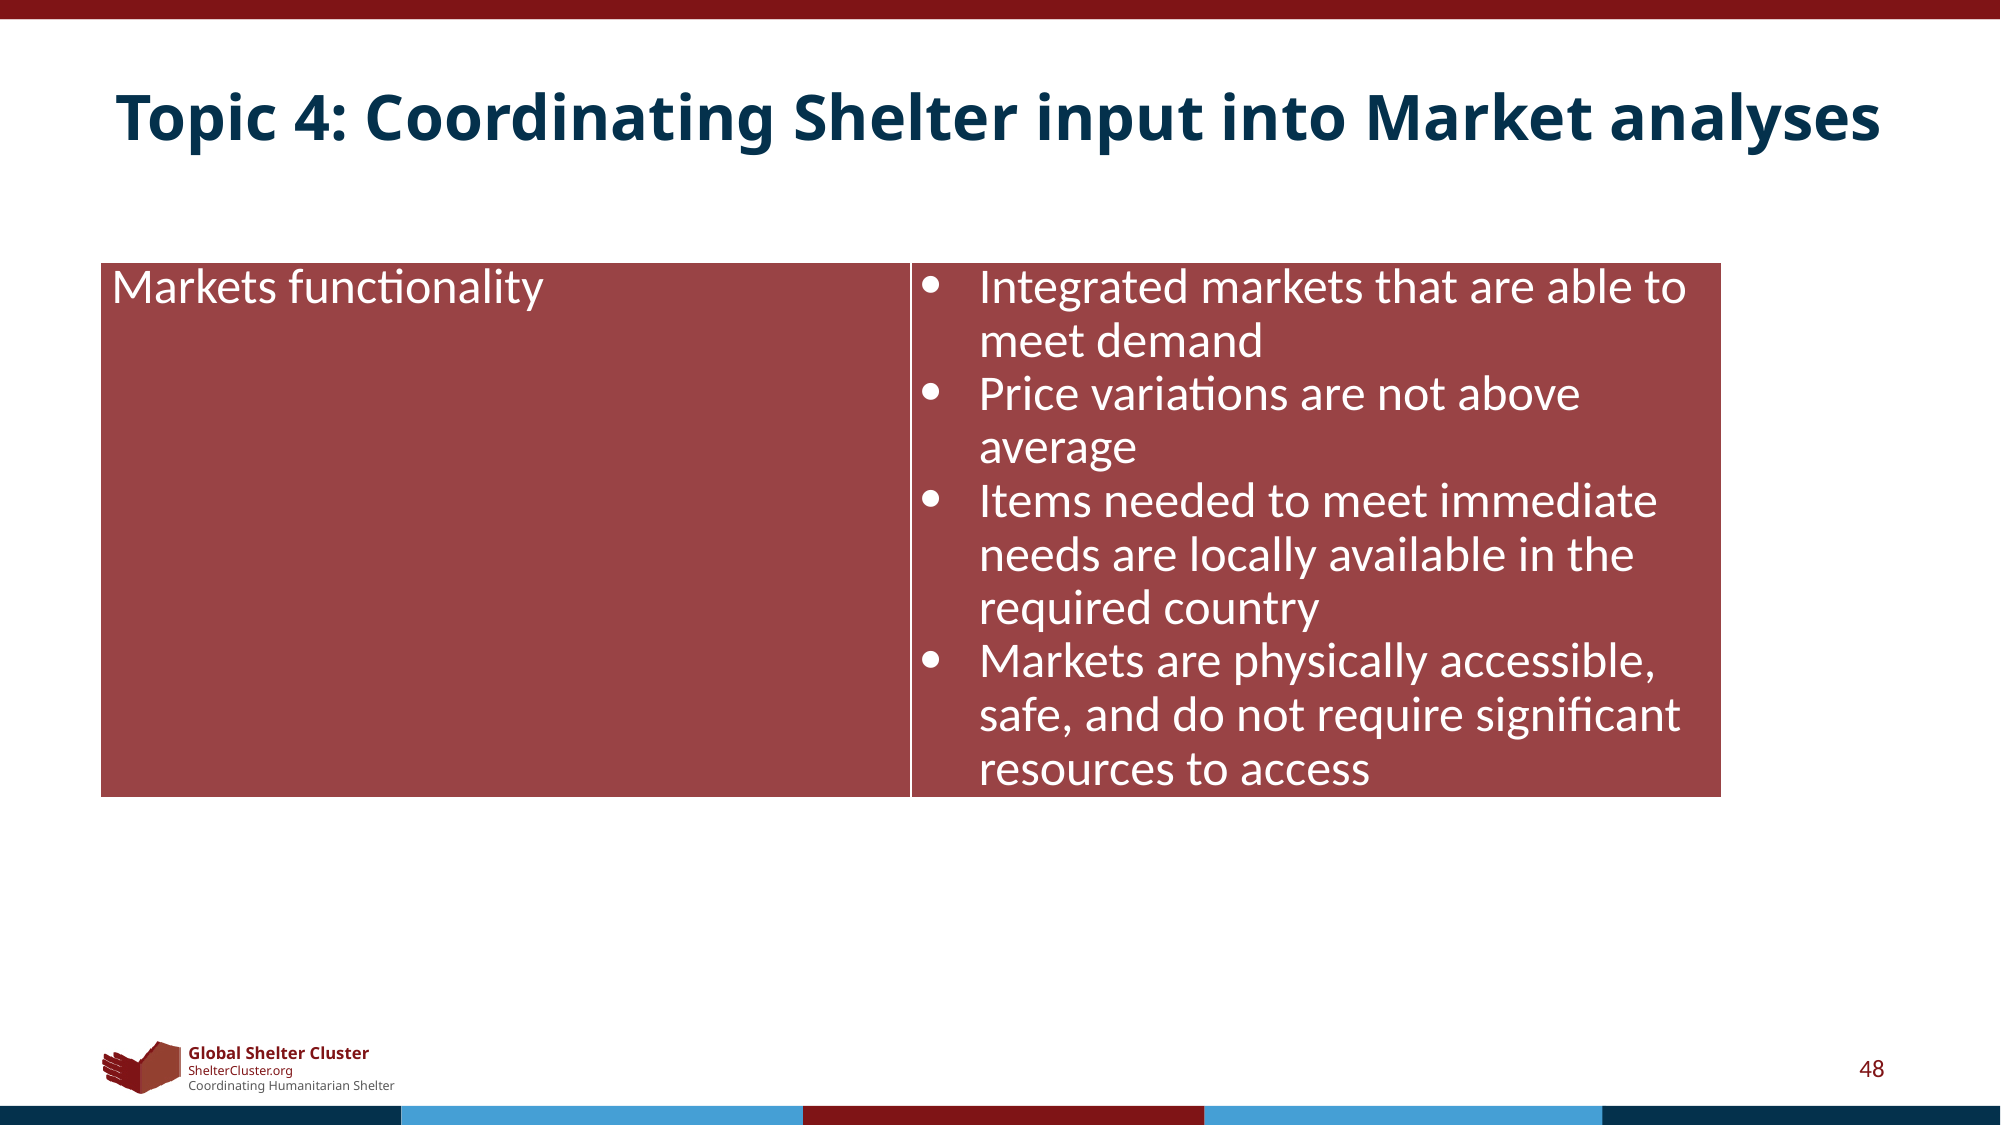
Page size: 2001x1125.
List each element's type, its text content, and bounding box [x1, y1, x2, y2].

table_header Integrated markets that are able to meet demand Price variations are not above average Items needed to meet immediate needs are locally available in the required country Markets are physically accessible, safe, and do not require significant resources to access [912, 263, 1721, 797]
table_header Markets functionality [101, 263, 910, 797]
slide_number 48 [1433, 1037, 1900, 1098]
picture [102, 1041, 181, 1094]
title Topic 4: Coordinating Shelter input into Market analyses [99, 58, 1900, 247]
